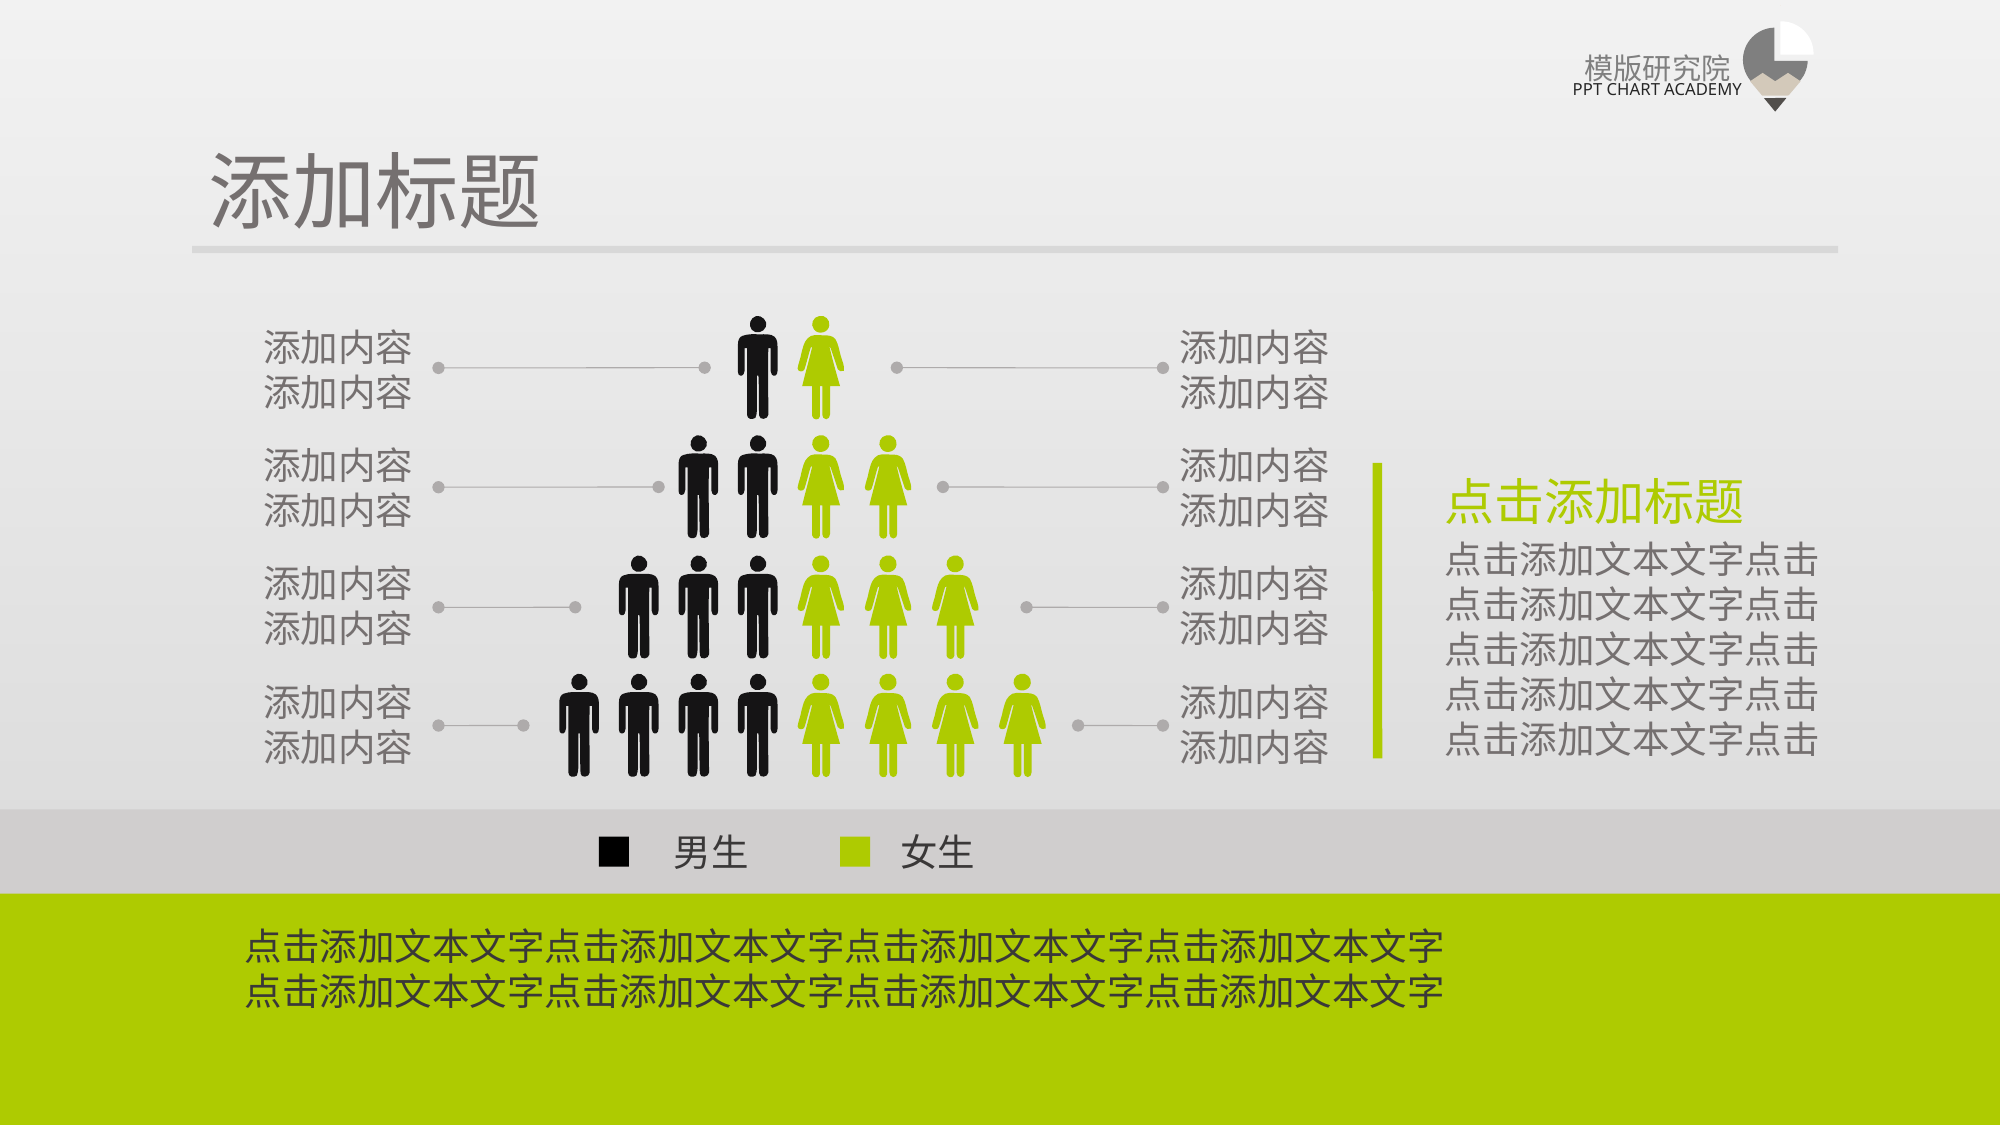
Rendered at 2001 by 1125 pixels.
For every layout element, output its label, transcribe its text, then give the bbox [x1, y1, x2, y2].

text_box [1742, 4, 1814, 112]
text_box 添加标题 [194, 131, 557, 245]
text_box [936, 480, 1165, 494]
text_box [931, 553, 980, 661]
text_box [1568, 42, 1737, 100]
text_box 女生 [885, 821, 991, 881]
text_box [840, 836, 871, 867]
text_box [864, 672, 913, 779]
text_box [931, 672, 980, 779]
text_box [432, 719, 530, 732]
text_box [737, 553, 778, 661]
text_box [678, 553, 719, 661]
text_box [797, 314, 845, 422]
text_box 点击添加文本文字点击添加文本文字点击添加文本文字点击添加文本文字 点击添加文本文字点击添加文本文字点击添加文本文字点击添加文本文字 [229, 915, 1460, 1020]
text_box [737, 433, 778, 541]
text_box [192, 245, 1839, 254]
text_box 男生 [659, 821, 764, 881]
text_box 添加内容 添加内容 [248, 552, 429, 658]
text_box 添加内容 添加内容 [1165, 434, 1345, 540]
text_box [678, 433, 719, 541]
text_box [0, 809, 2000, 894]
text_box 添加内容 添加内容 [1165, 552, 1345, 658]
text_box 添加内容 添加内容 [248, 316, 429, 422]
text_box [559, 672, 600, 779]
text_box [864, 433, 913, 541]
text_box [432, 601, 582, 614]
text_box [864, 553, 913, 661]
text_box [737, 672, 778, 779]
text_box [618, 553, 659, 661]
text_box 添加内容 添加内容 [248, 434, 429, 540]
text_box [678, 672, 719, 779]
text_box [1071, 719, 1165, 732]
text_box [998, 672, 1047, 779]
text_box [1020, 601, 1165, 614]
text_box [890, 361, 1165, 375]
text_box [598, 836, 629, 867]
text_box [797, 433, 845, 541]
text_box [618, 672, 659, 779]
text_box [797, 553, 845, 661]
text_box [797, 672, 845, 779]
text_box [737, 314, 778, 422]
text_box 添加内容 添加内容 [248, 671, 429, 776]
text_box 点击添加标题 [1429, 462, 1760, 538]
text_box 添加内容 添加内容 [1165, 316, 1345, 422]
text_box [0, 894, 2000, 1125]
text_box 点击添加文本文字点击 点击添加文本文字点击 点击添加文本文字点击 点击添加文本文字点击 点击添加文本文字点击 [1429, 528, 1835, 769]
text_box 添加内容 添加内容 [1165, 671, 1345, 776]
text_box [432, 361, 711, 375]
text_box [432, 480, 665, 494]
